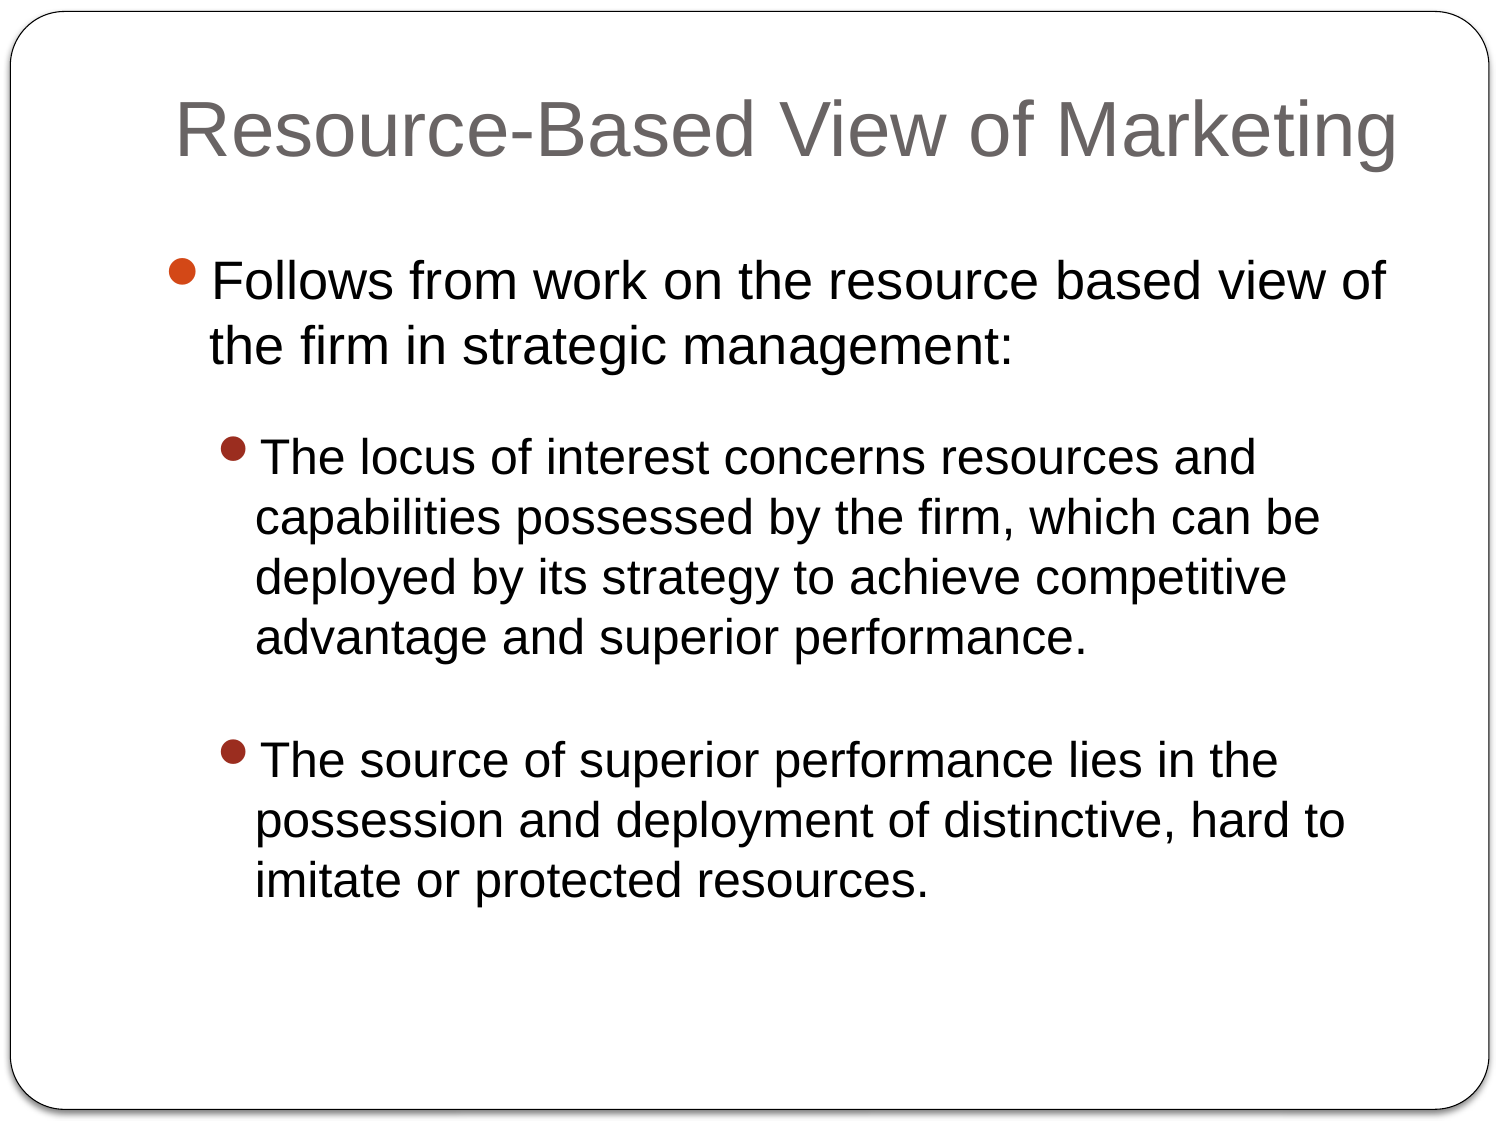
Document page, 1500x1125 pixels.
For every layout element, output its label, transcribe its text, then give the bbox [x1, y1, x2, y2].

list Follows from work on the resource based view of the firm in strategic management: The locus of interest concerns resources and capabilities possessed by the firm, which can be deployed by its strategy to achieve competitive advantage and superior performance. The source of superior performance lies in the possession and deployment of distinctive, hard to imitate or protected resources. [149, 237, 1426, 988]
title Resource-Based View of Marketing [149, 44, 1426, 188]
